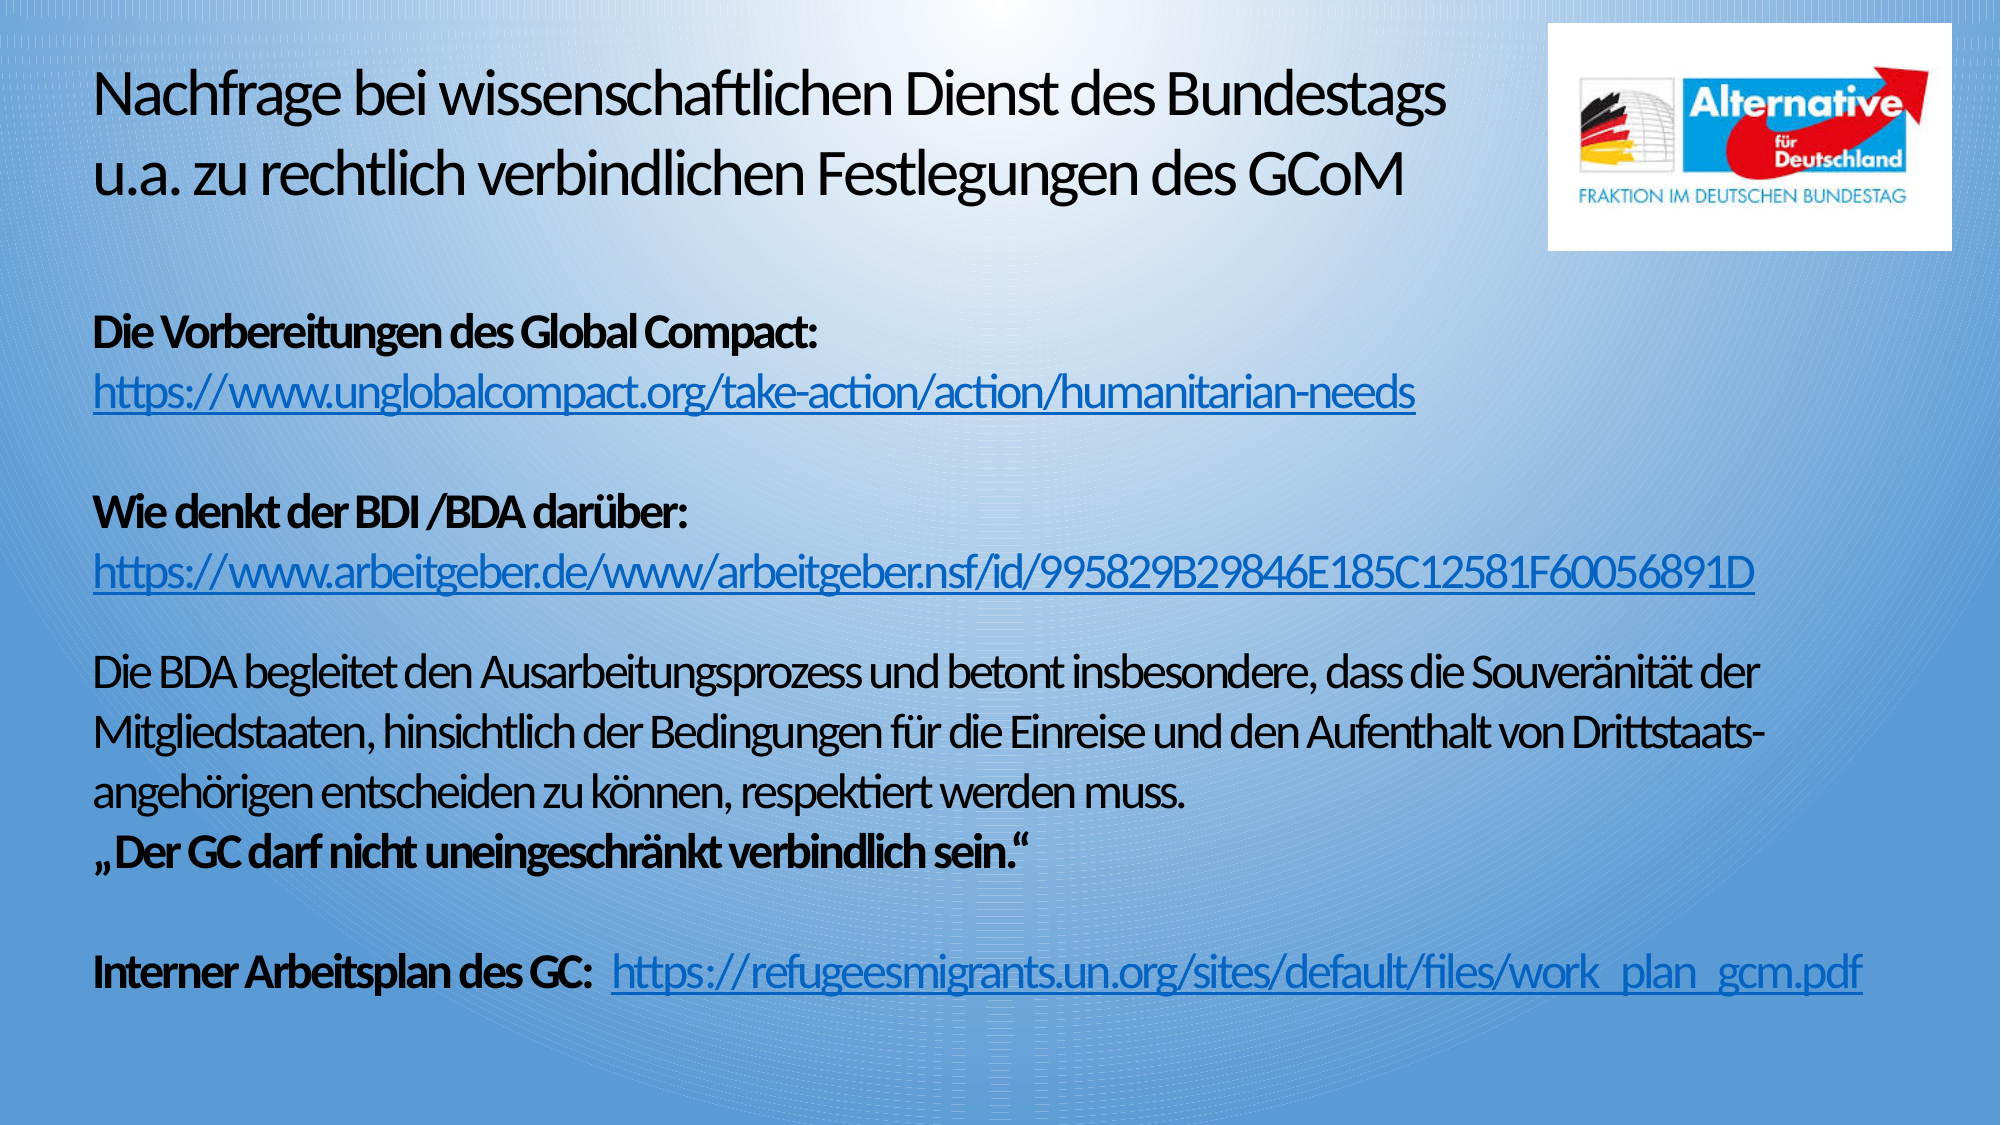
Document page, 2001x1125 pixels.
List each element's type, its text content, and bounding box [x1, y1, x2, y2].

title Nachfrage bei wissenschaftlichen Dienst des Bundestags u.a. zu rechtlich verbindlichen Festlegungen des GCoM [92, 32, 1518, 223]
list Die Vorbereitungen des Global Compact: https://www.unglobalcompact.org/take-action/action/humanitarian-needs Wie denkt der BDI /BDA darüber: https://www.arbeitgeber.de/www/arbeitgeber.nsf/id/995829B29846E185C12581F60056891D Die BDA begleitet den Ausarbeitungsprozess und betont insbesondere, dass die Souveränität der Mitgliedstaaten, hinsichtlich der Bedingungen für die Einreise und den Aufenthalt von Drittstaats-angehörigen entscheiden zu können, respektiert werden muss. „Der GC darf nicht uneingeschränkt verbindlich sein.“ Interner Arbeitsplan des GC: https://refugeesmigrants.un.org/sites/default/files/work_plan_gcm.pdf [92, 290, 1952, 999]
picture [1547, 23, 1952, 251]
